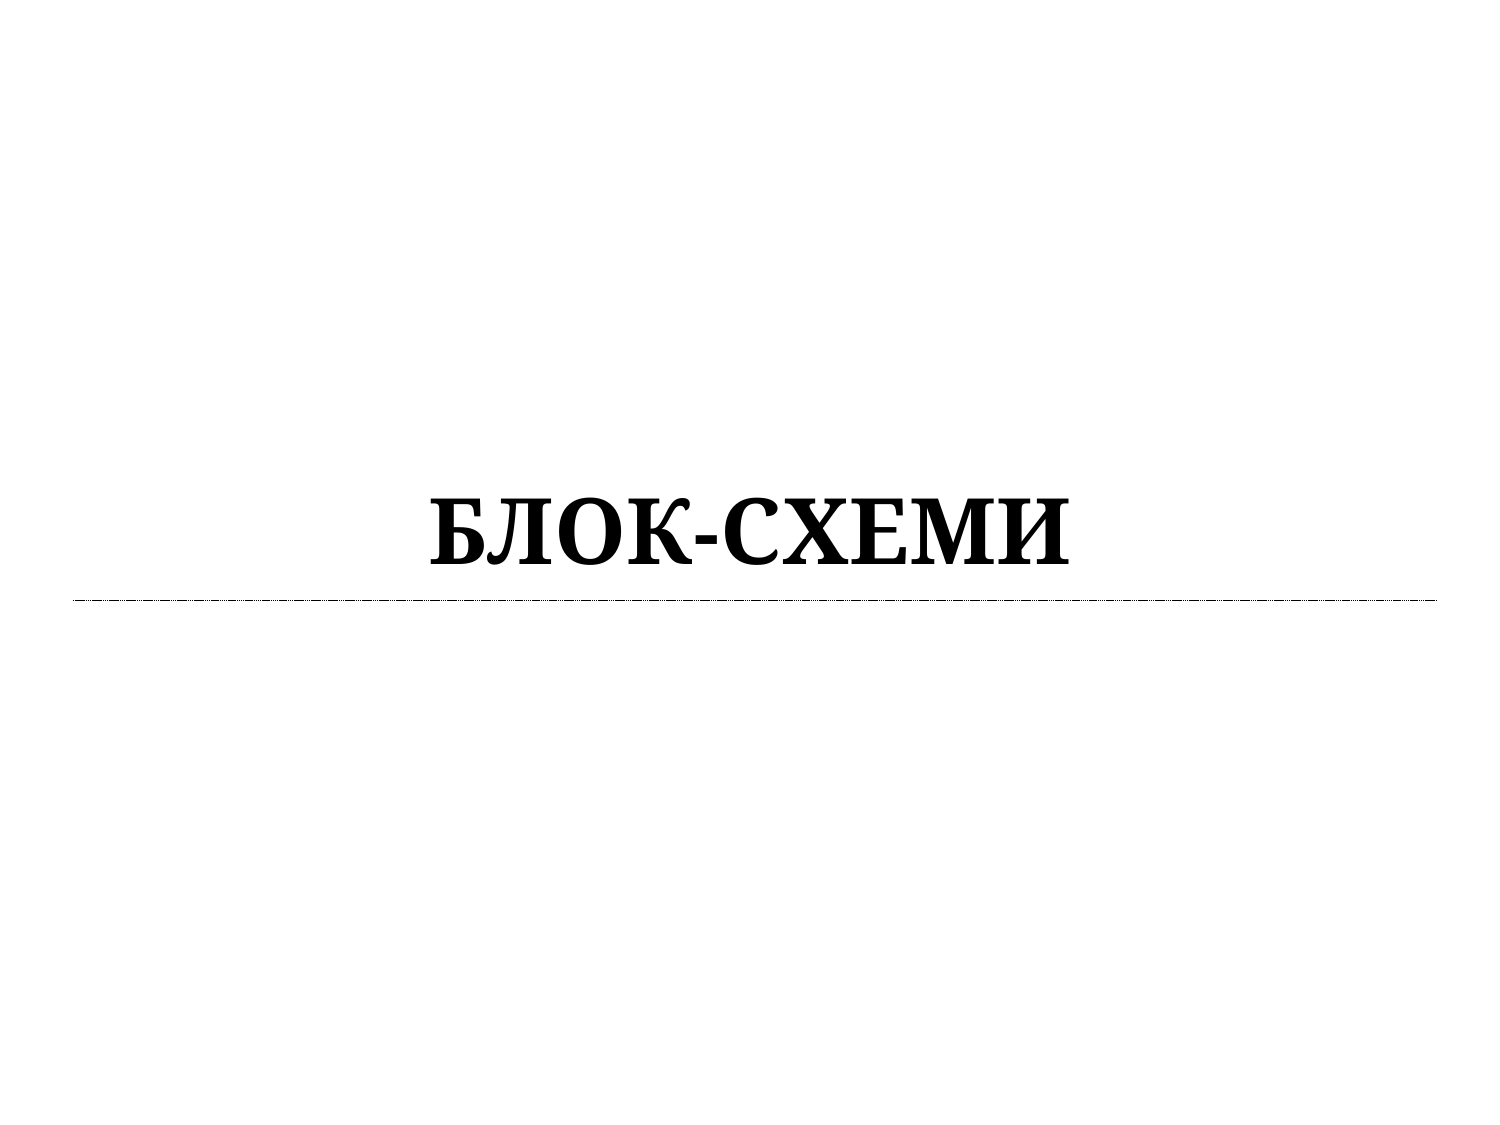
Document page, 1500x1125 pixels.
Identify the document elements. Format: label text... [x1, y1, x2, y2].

title Блок-схеми [0, 346, 1500, 594]
